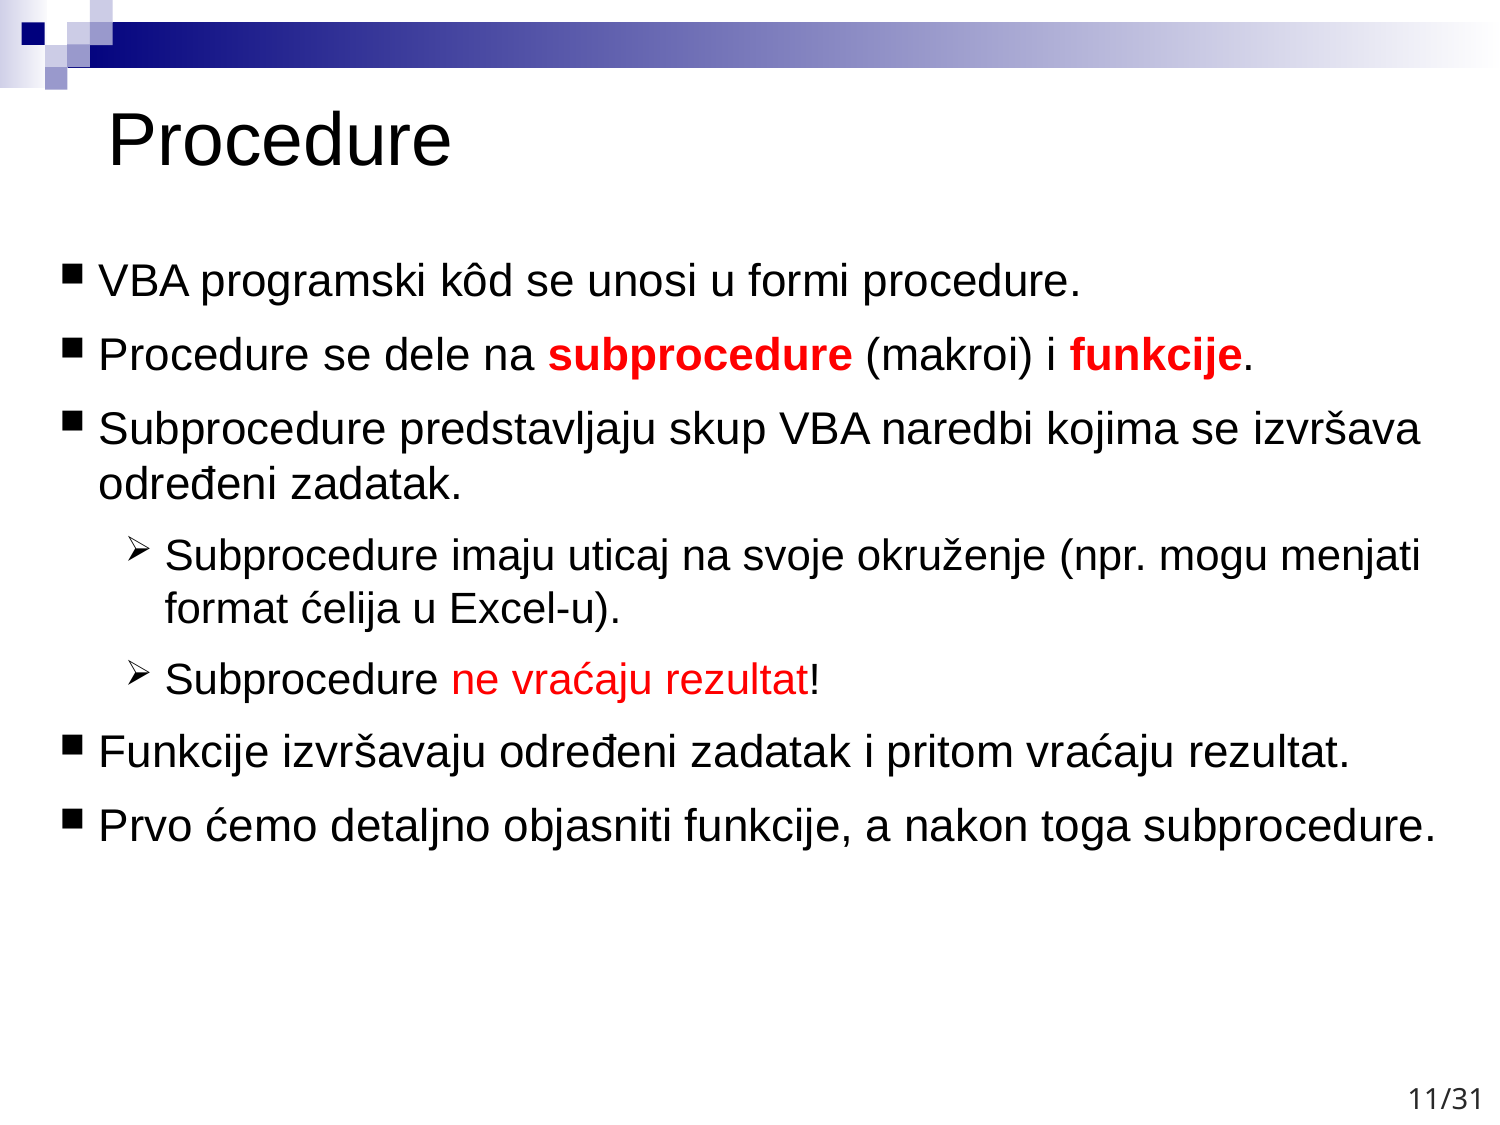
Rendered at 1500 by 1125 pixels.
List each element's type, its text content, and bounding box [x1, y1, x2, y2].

title Procedure [92, 75, 481, 197]
text_box 11/31 [1374, 1072, 1500, 1123]
list VBA programski kôd se unosi u formi procedure. Procedure se dele na subprocedure (makroi) i funkcije. Subprocedure predstavljaju skup VBA naredbi kojima se izvršava određeni zadatak. Subprocedure imaju uticaj na svoje okruženje (npr. mogu menjati format ćelija u Excel-u). Subprocedure ne vraćaju rezultat! Funkcije izvršavaju određeni zadatak i pritom vraćaju rezultat. Prvo ćemo detaljno objasniti funkcije, a nakon toga subprocedure. [50, 243, 1454, 868]
